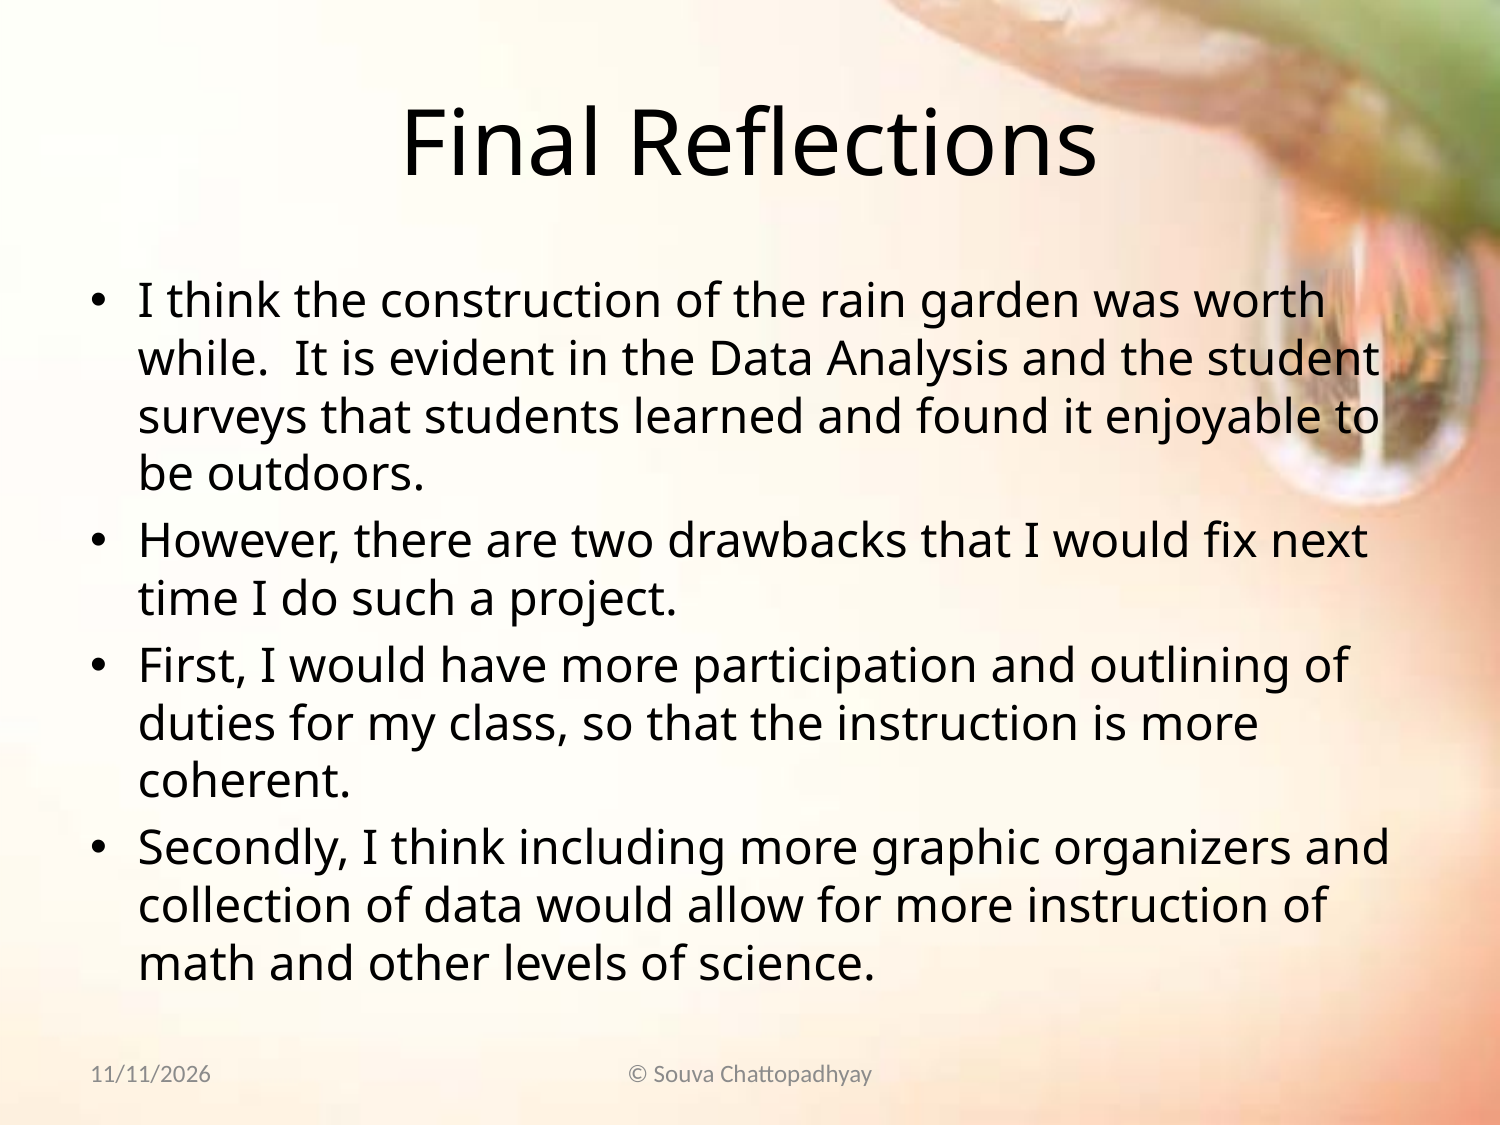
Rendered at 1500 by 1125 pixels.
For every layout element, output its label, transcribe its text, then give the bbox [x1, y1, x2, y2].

text_box [10, 0, 628, 441]
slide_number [75, 1042, 425, 1103]
picture [0, 0, 1500, 1125]
footer © Souva Chattopadhyay [512, 1042, 988, 1103]
title Final Reflections [628, 45, 1425, 233]
list I think the construction of the rain garden was worth while. It is evident in the Data Analysis and the student surveys that students learned and found it enjoyable to be outdoors. However, there are two drawbacks that I would fix next time I do such a project. First, I would have more participation and outlining of duties for my class, so that the instruction is more coherent. Secondly, I think including more graphic organizers and collection of data would allow for more instruction of math and other levels of science. [75, 262, 1425, 1005]
